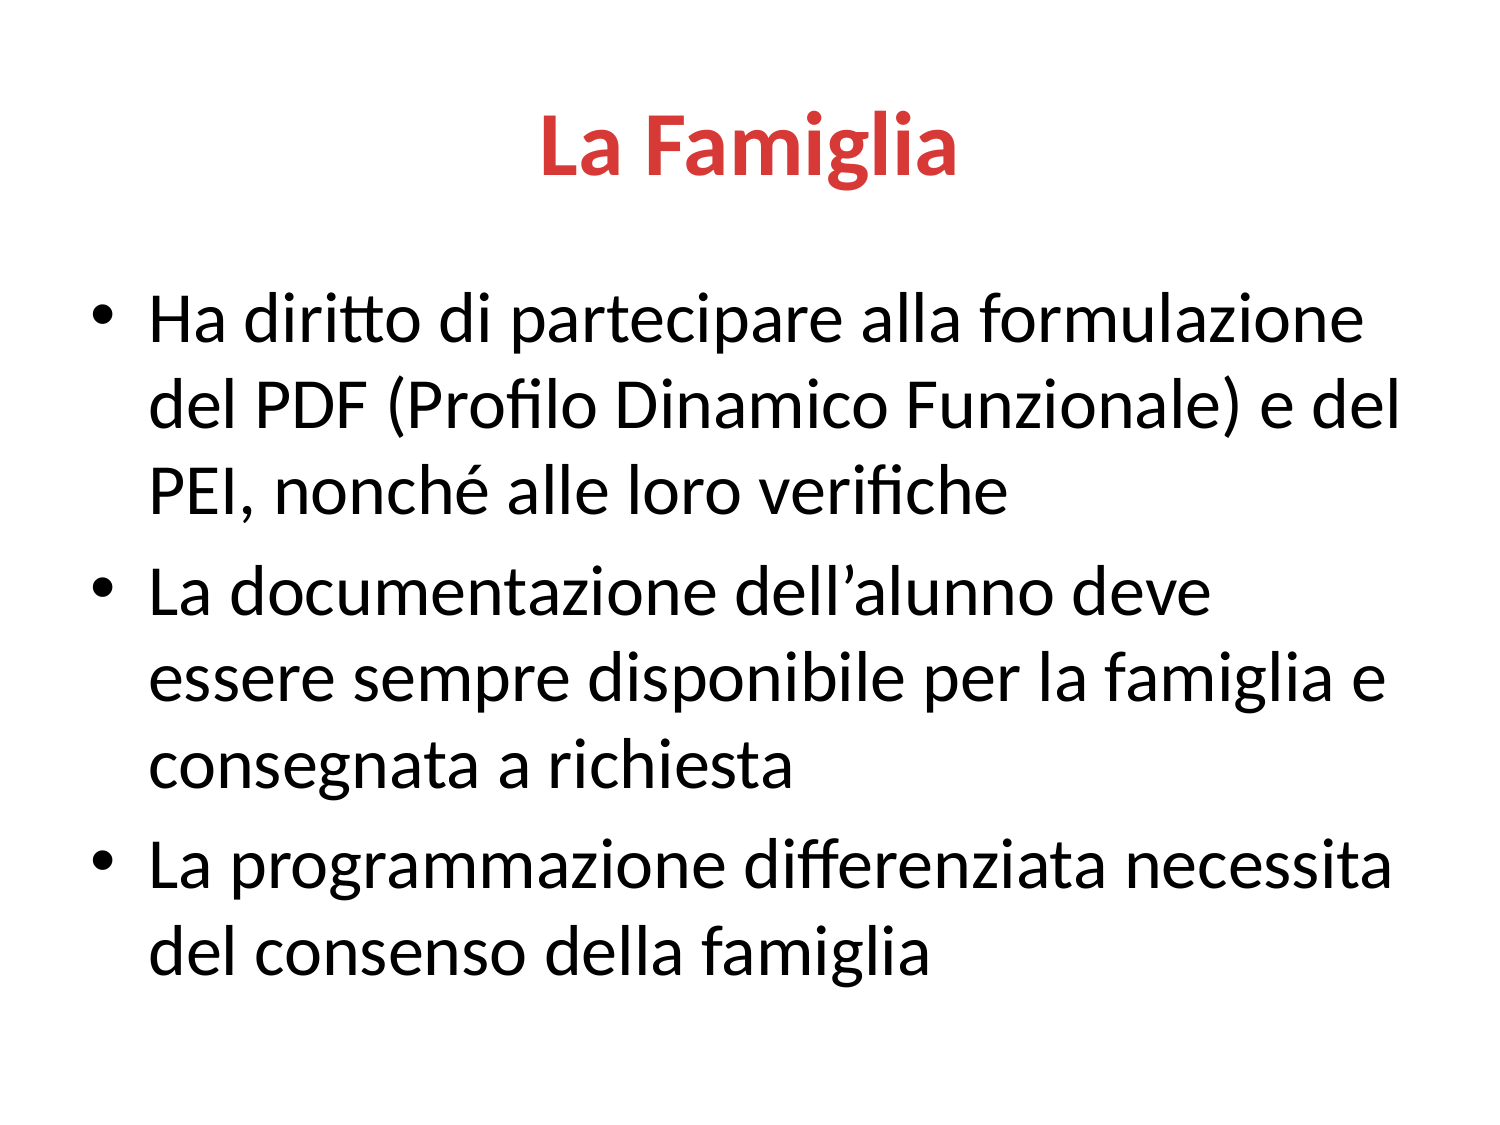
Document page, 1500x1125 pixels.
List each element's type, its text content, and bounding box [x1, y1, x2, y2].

list Ha diritto di partecipare alla formulazione del PDF (Profilo Dinamico Funzionale) e del PEI, nonché alle loro verifiche La documentazione dell’alunno deve essere sempre disponibile per la famiglia e consegnata a richiesta La programmazione differenziata necessita del consenso della famiglia [75, 262, 1425, 1005]
title La Famiglia [75, 45, 1425, 233]
